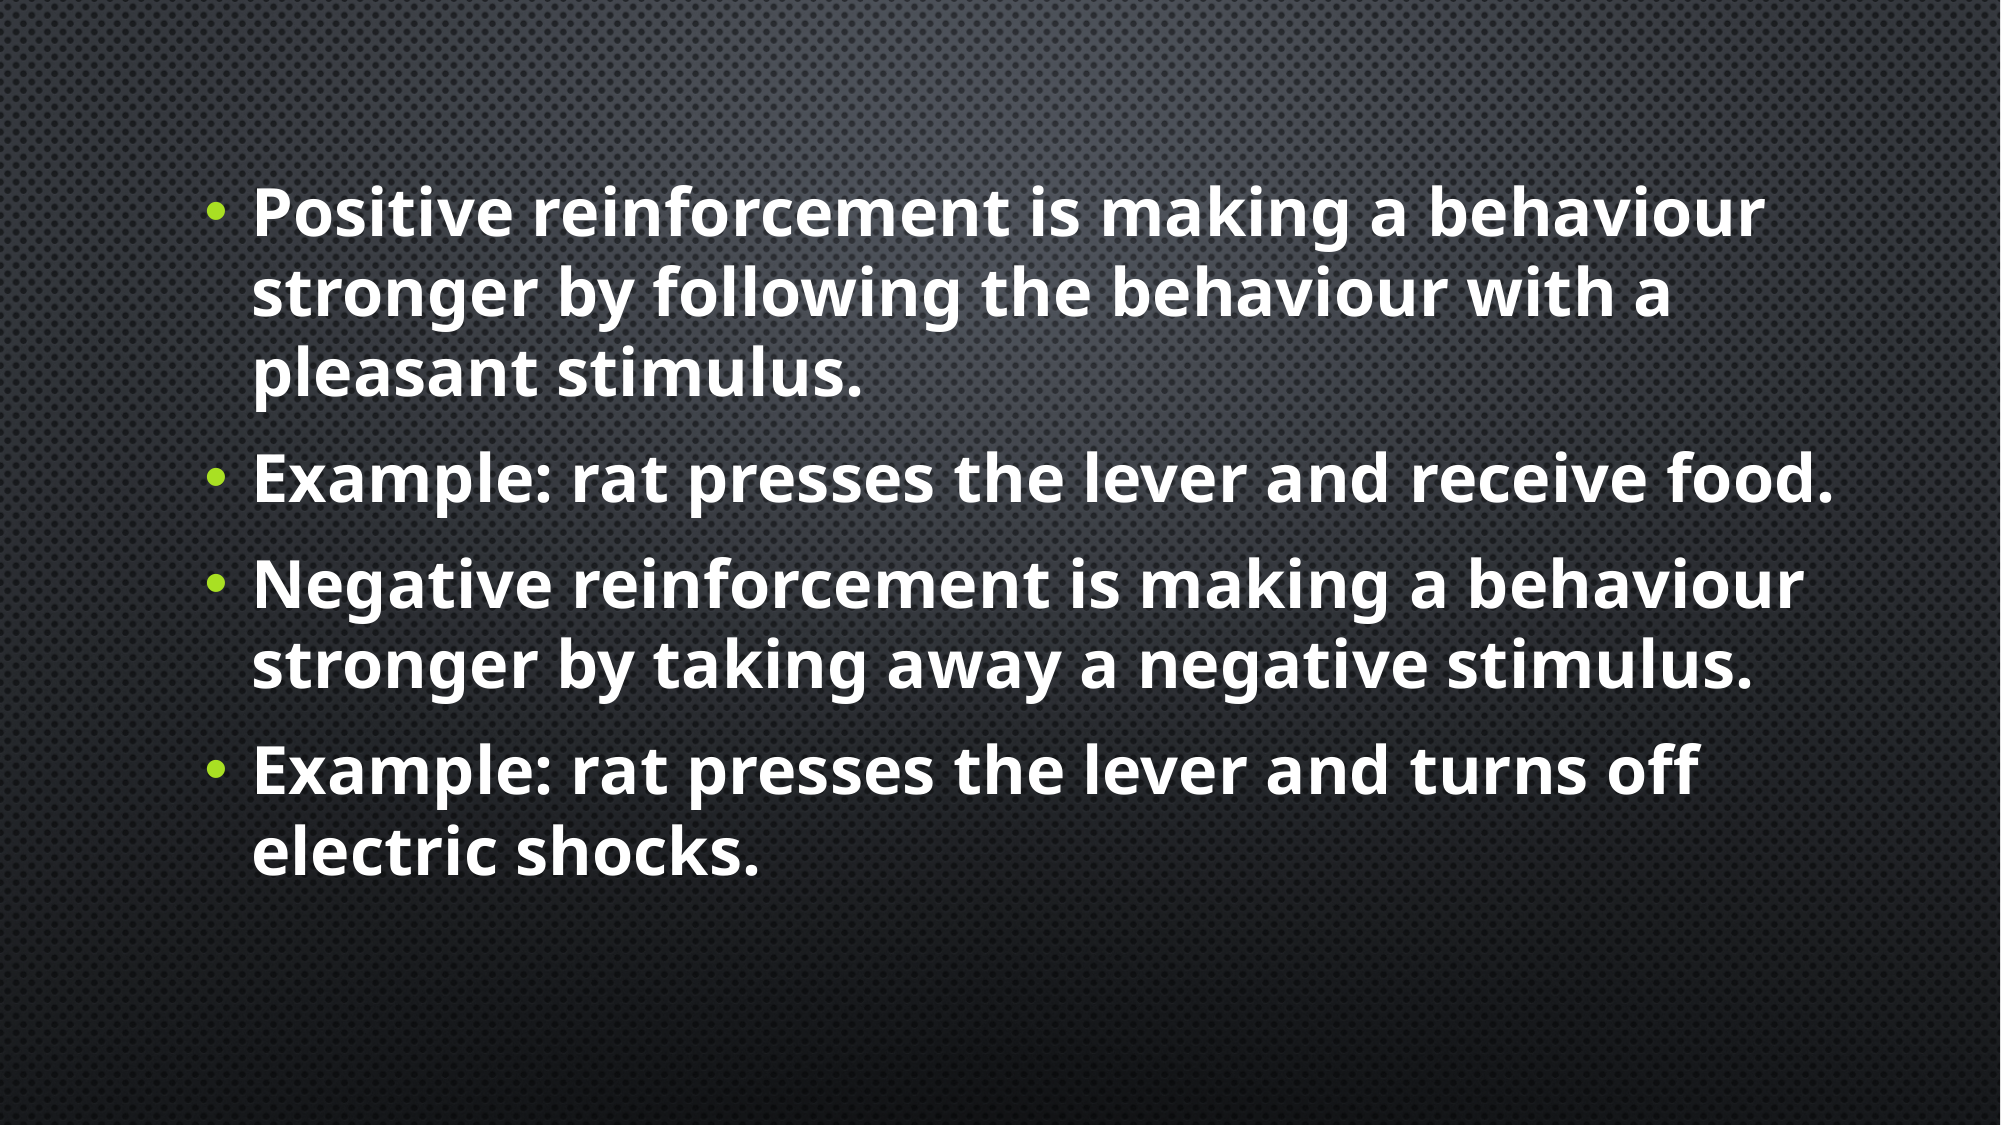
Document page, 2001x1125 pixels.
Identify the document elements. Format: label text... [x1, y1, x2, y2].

list Positive reinforcement is making a behaviour stronger by following the behaviour with a pleasant stimulus. Example: rat presses the lever and receive food. Negative reinforcement is making a behaviour stronger by taking away a negative stimulus. Example: rat presses the lever and turns off electric shocks. [189, 57, 1898, 1002]
